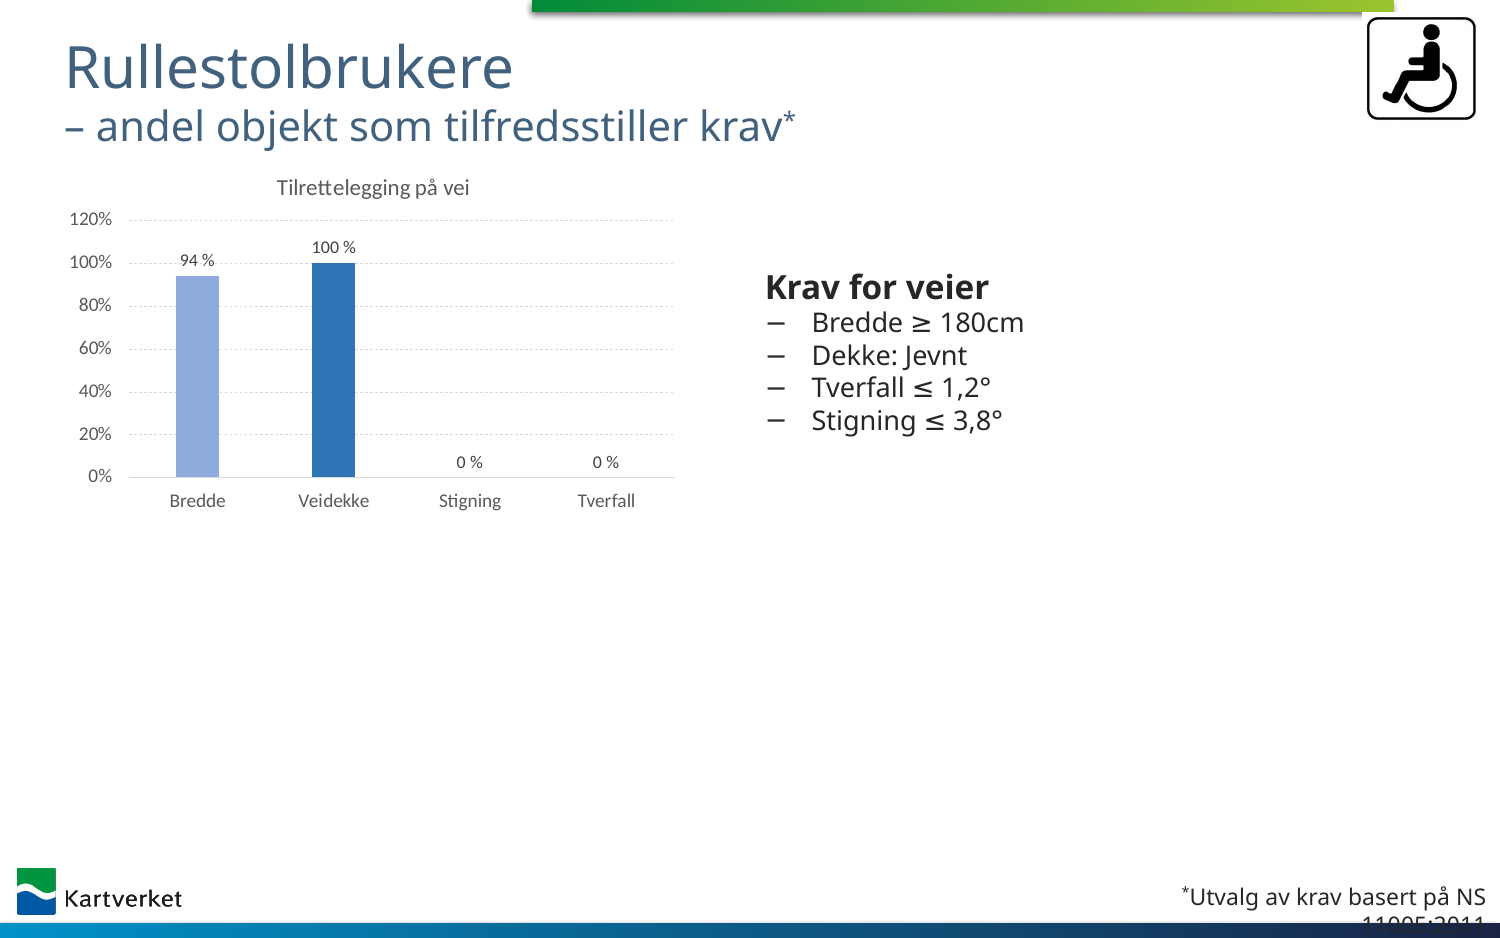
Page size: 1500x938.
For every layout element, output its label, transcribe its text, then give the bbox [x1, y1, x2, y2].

text_box *Utvalg av krav basert på NS 11005:2011 [1068, 873, 1500, 938]
text_box Krav for veier Bredde ≥ 180cm Dekke: Jevnt Tverfall ≤ 1,2° Stigning ≤ 3,8° [750, 258, 1234, 444]
text_box Rullestolbrukere – andel objekt som tilfredsstiller krav* [49, 25, 1431, 158]
picture [1362, 12, 1481, 126]
picture [62, 166, 685, 519]
